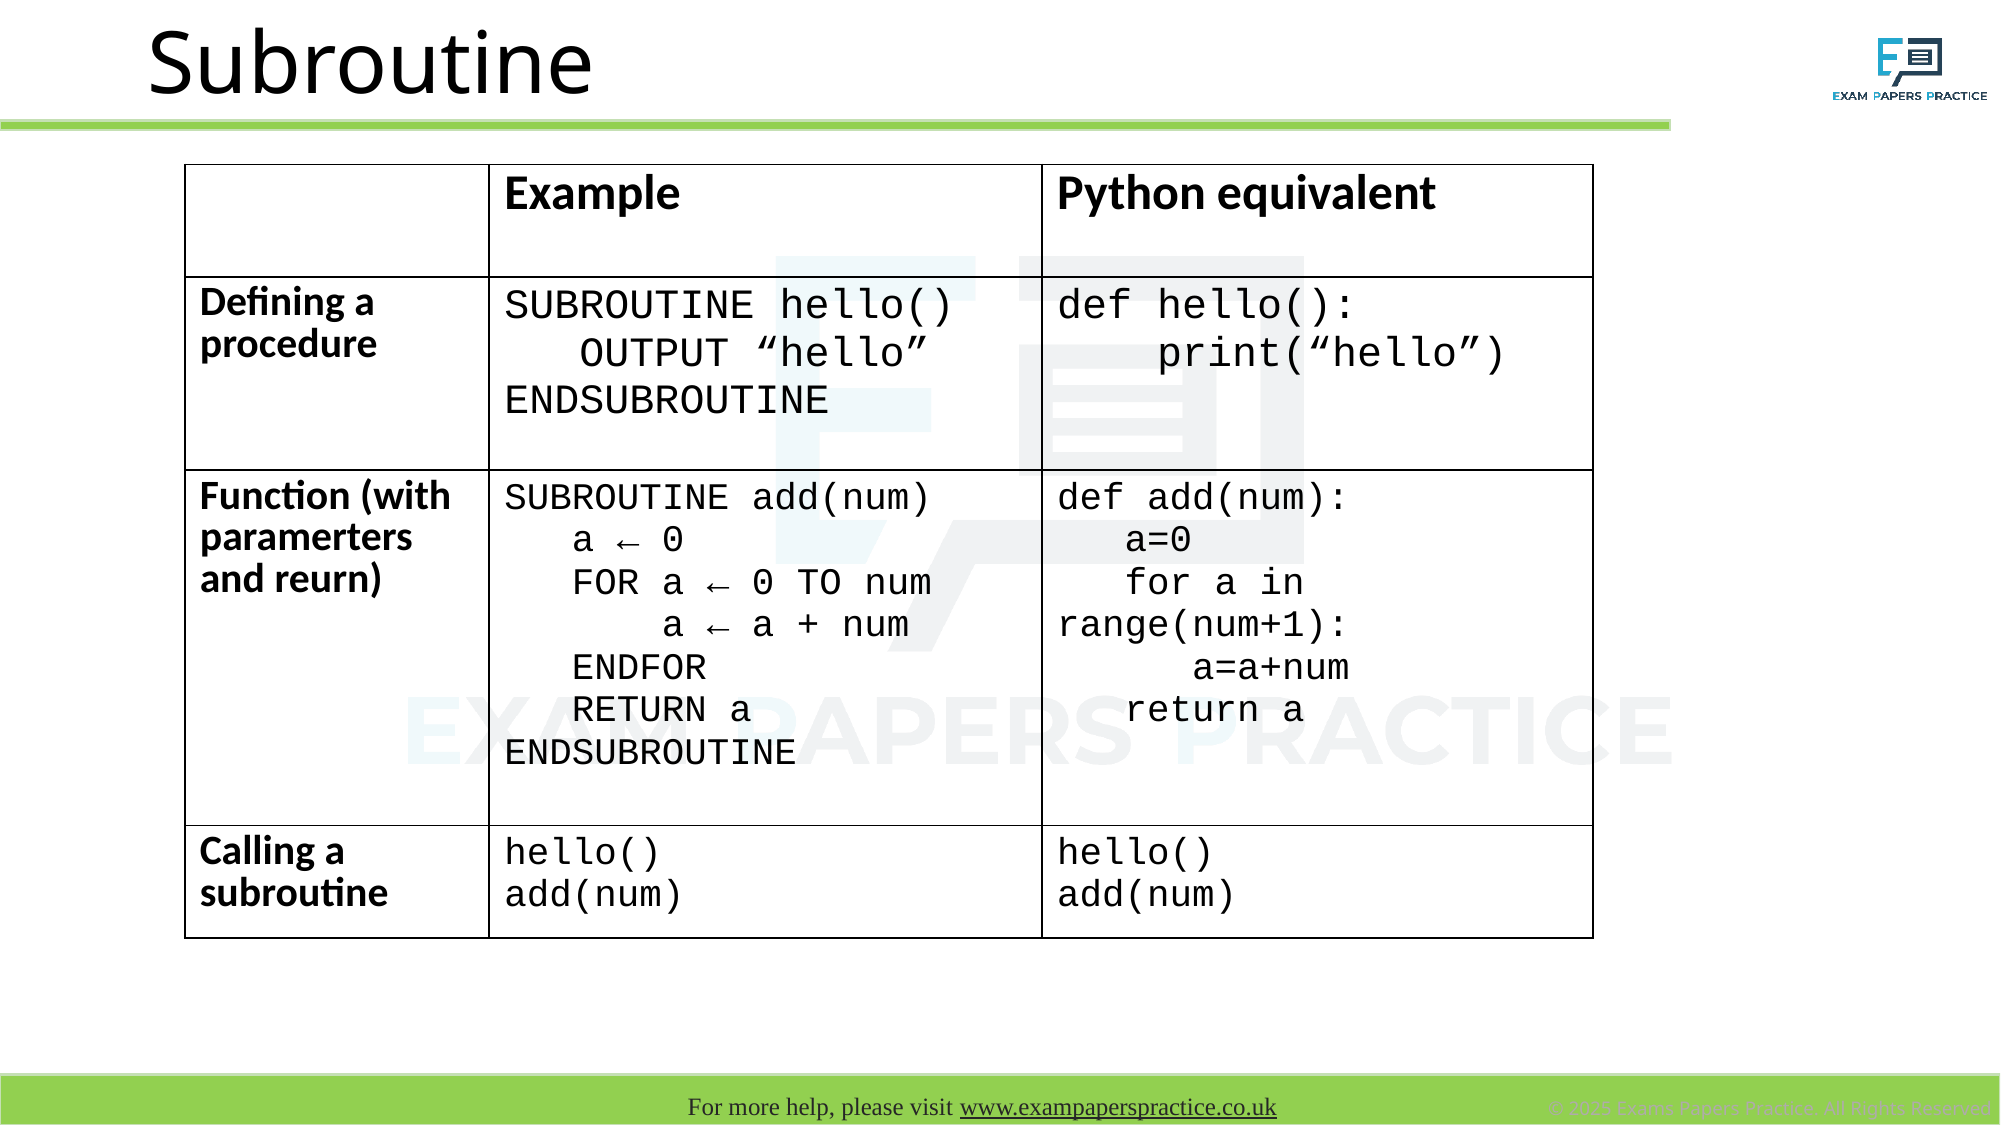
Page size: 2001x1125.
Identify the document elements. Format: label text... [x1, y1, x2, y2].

table_header [186, 165, 488, 276]
table_cell hello() add(num) [490, 826, 1041, 937]
table_cell Function (with paramerters and reurn) [186, 471, 488, 825]
table_cell hello() add(num) [1043, 826, 1592, 937]
title Subroutine [132, 11, 1858, 121]
table_cell SUBROUTINE hello() OUTPUT “hello” ENDSUBROUTINE [490, 278, 1041, 469]
table_header Example [490, 165, 1041, 276]
table_cell Calling a subroutine [186, 826, 488, 937]
table_cell SUBROUTINE add(num) a ← 0 FOR a ← 0 TO num a ← a + num ENDFOR RETURN a ENDSUBROUTINE [490, 471, 1041, 825]
table_cell Defining a procedure [186, 278, 488, 469]
table_cell def hello(): print(“hello”) [1043, 278, 1592, 469]
table_header Python equivalent [1043, 165, 1592, 276]
table_cell def add(num): a=0 for a in range(num+1): a=a+num return a [1043, 471, 1592, 825]
